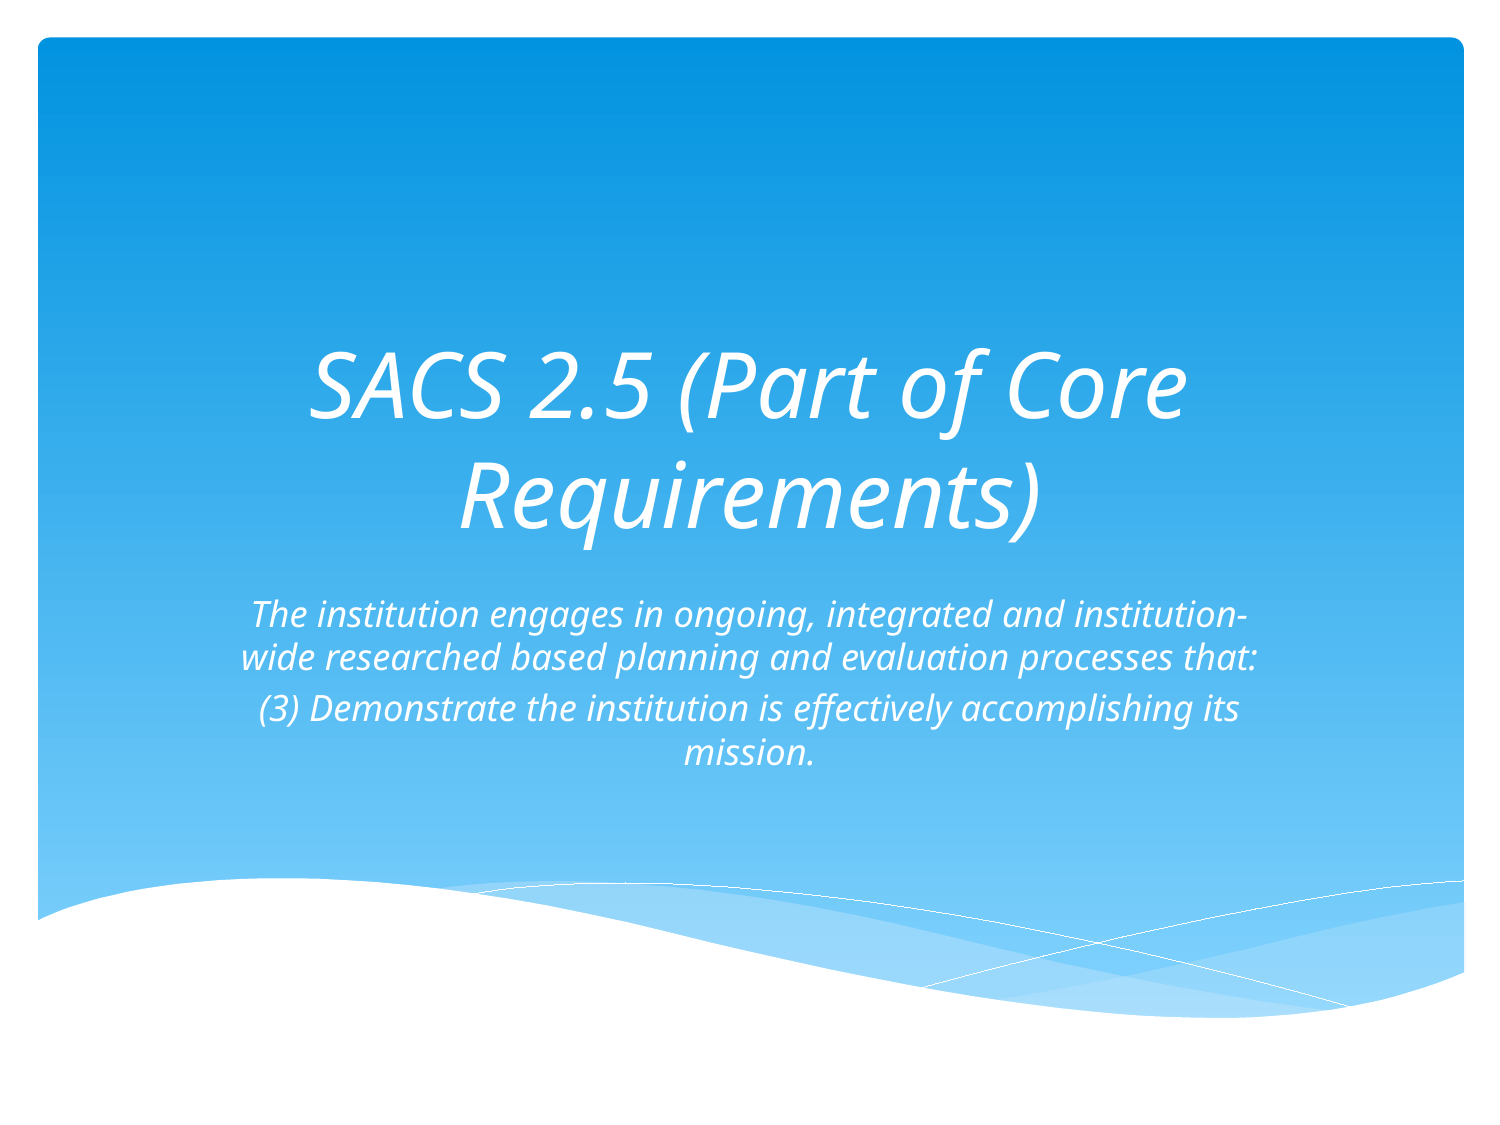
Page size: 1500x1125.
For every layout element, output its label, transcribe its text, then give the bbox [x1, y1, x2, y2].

title SACS 2.5 (Part of Core Requirements) [112, 262, 1388, 555]
subtitle The institution engages in ongoing, integrated and institution-wide researched based planning and evaluation processes that: (3) Demonstrate the institution is effectively accomplishing its mission. [225, 583, 1275, 825]
